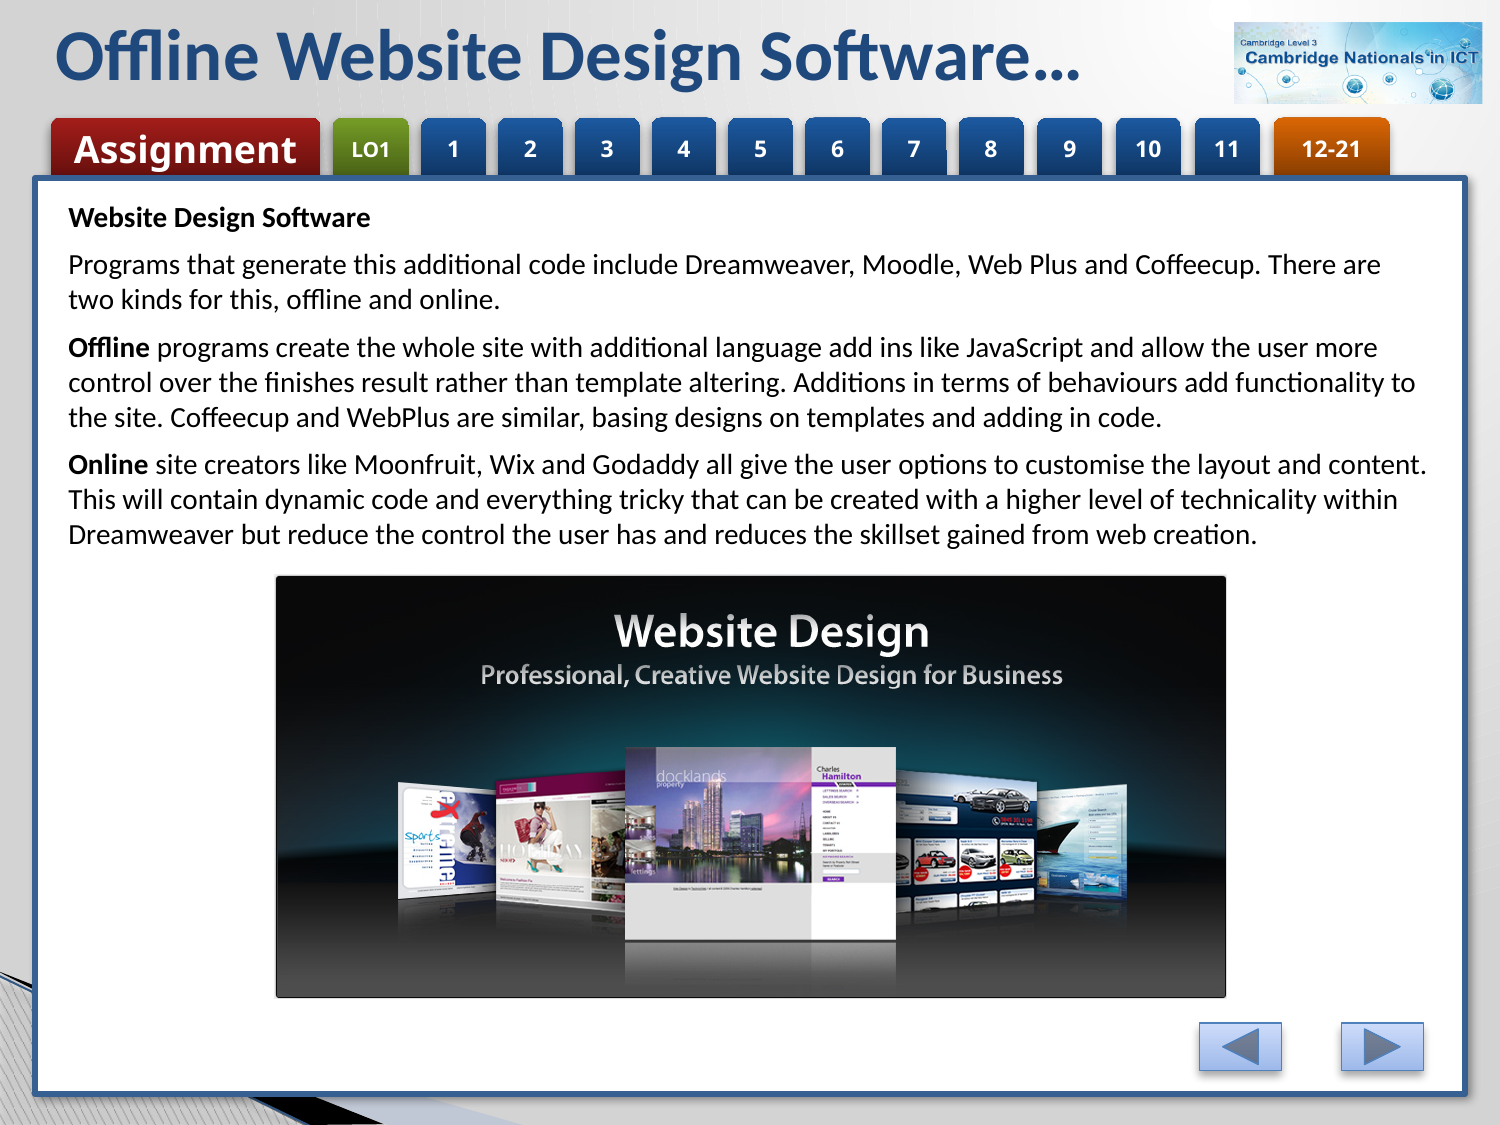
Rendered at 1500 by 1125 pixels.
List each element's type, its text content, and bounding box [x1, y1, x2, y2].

picture [274, 574, 1227, 999]
picture [1391, 22, 1483, 104]
picture [281, 1114, 303, 1125]
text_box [1199, 1022, 1424, 1071]
text_box Website Design Software Programs that generate this additional code include Dreamweaver, Moodle, Web Plus and Coffeecup. There are two kinds for this, offline and online. Offline programs create the whole site with additional language add ins like JavaScript and allow the user more control over the finishes result rather than template altering. Additions in terms of behaviours add functionality to the site. Coffeecup and WebPlus are similar, basing designs on templates and adding in code. Online site creators like Moonfruit, Wix and Godaddy all give the user options to customise the layout and content. This will contain dynamic code and everything tricky that can be created with a higher level of technicality within Dreamweaver but reduce the control the user has and reduces the skillset gained from web creation. [53, 190, 1448, 606]
title Offline Website Design Software… [40, 0, 1391, 122]
text_box [35, 178, 1465, 1094]
